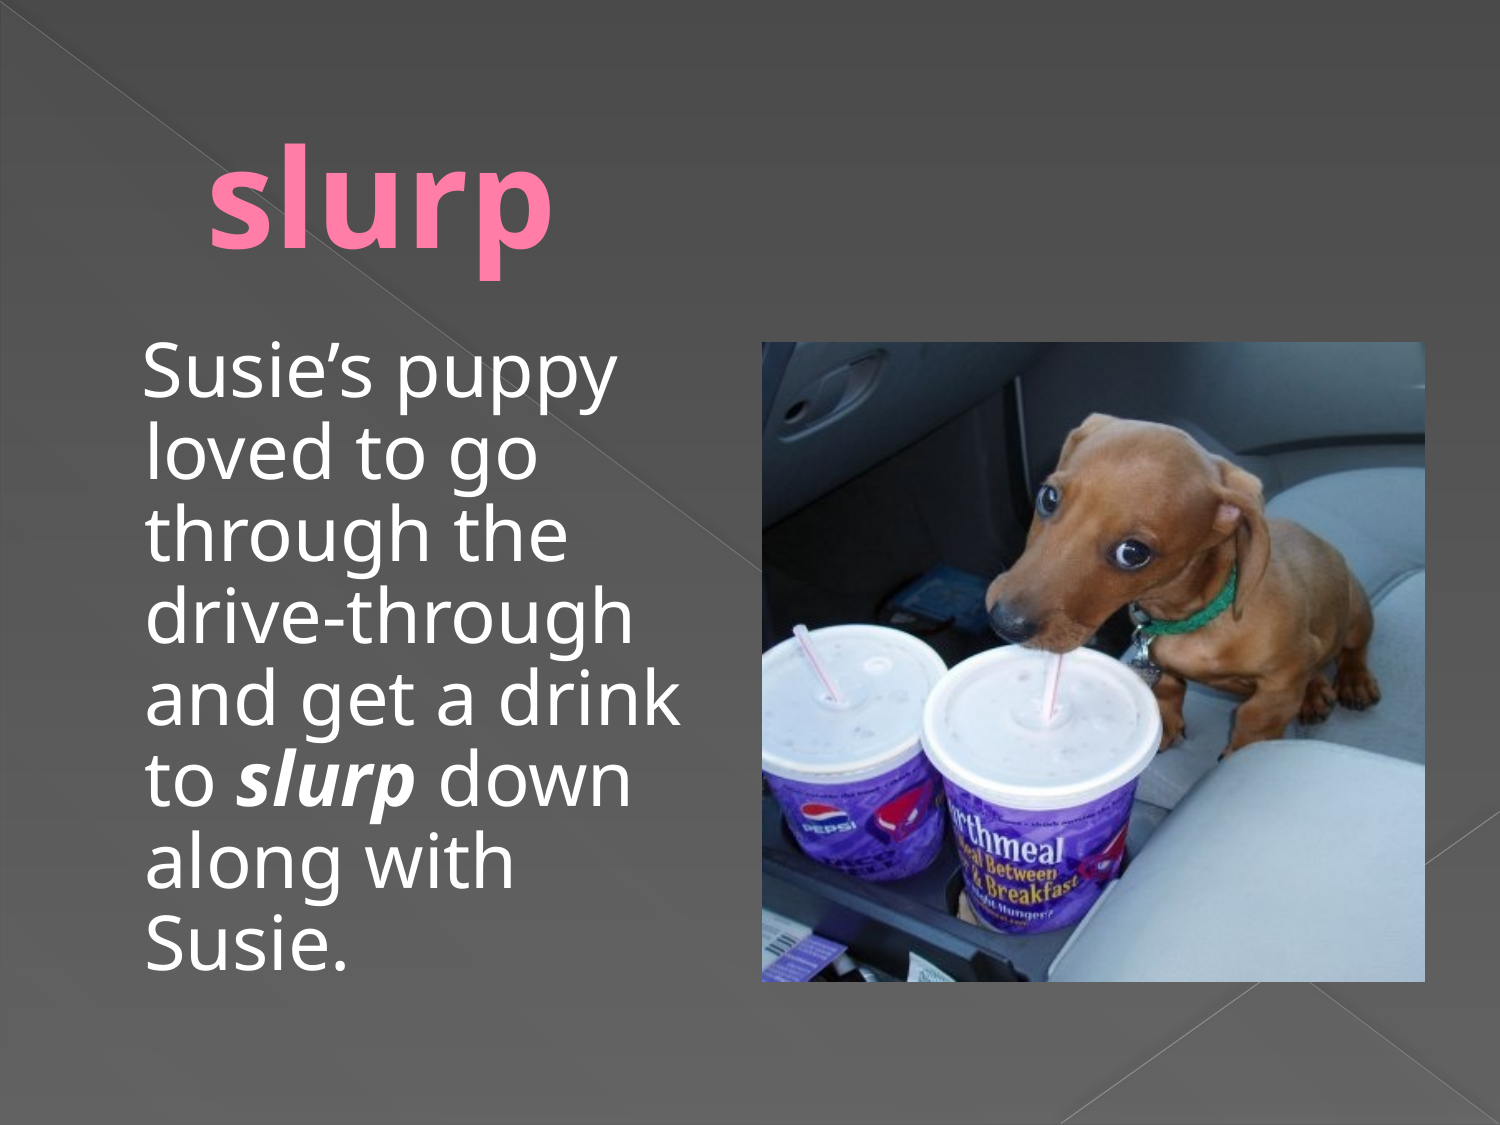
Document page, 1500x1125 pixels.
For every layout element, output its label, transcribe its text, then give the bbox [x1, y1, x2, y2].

list Susie’s puppy loved to go through the drive-through and get a drink to slurp down along with Susie. [62, 324, 738, 1000]
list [762, 342, 1426, 983]
title slurp [112, 99, 1388, 288]
